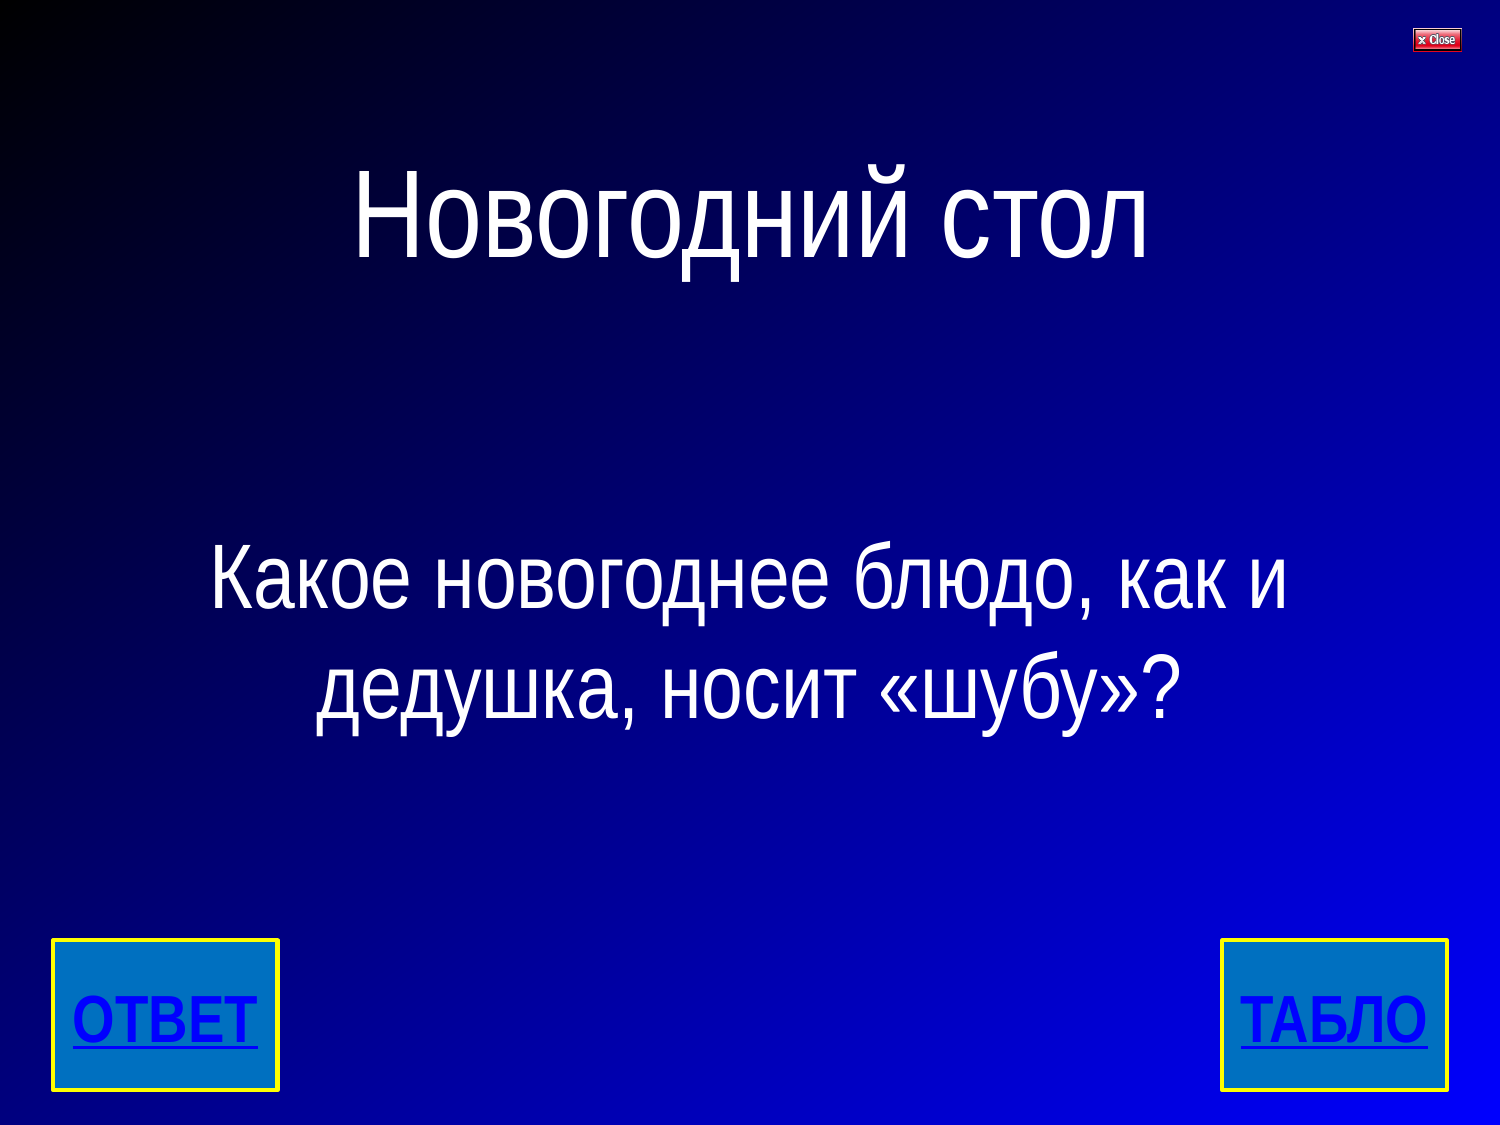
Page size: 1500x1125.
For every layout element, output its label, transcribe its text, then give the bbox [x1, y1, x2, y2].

text_box ТАБЛО [1220, 938, 1449, 1092]
text_box ОТВЕТ [51, 938, 280, 1092]
title Новогодний стол [76, 113, 1428, 302]
text_box Какое новогоднее блюдо, как и дедушка, носит «шубу»? [53, 509, 1447, 744]
picture [0, 0, 1500, 1125]
text_box [159, 385, 1270, 509]
